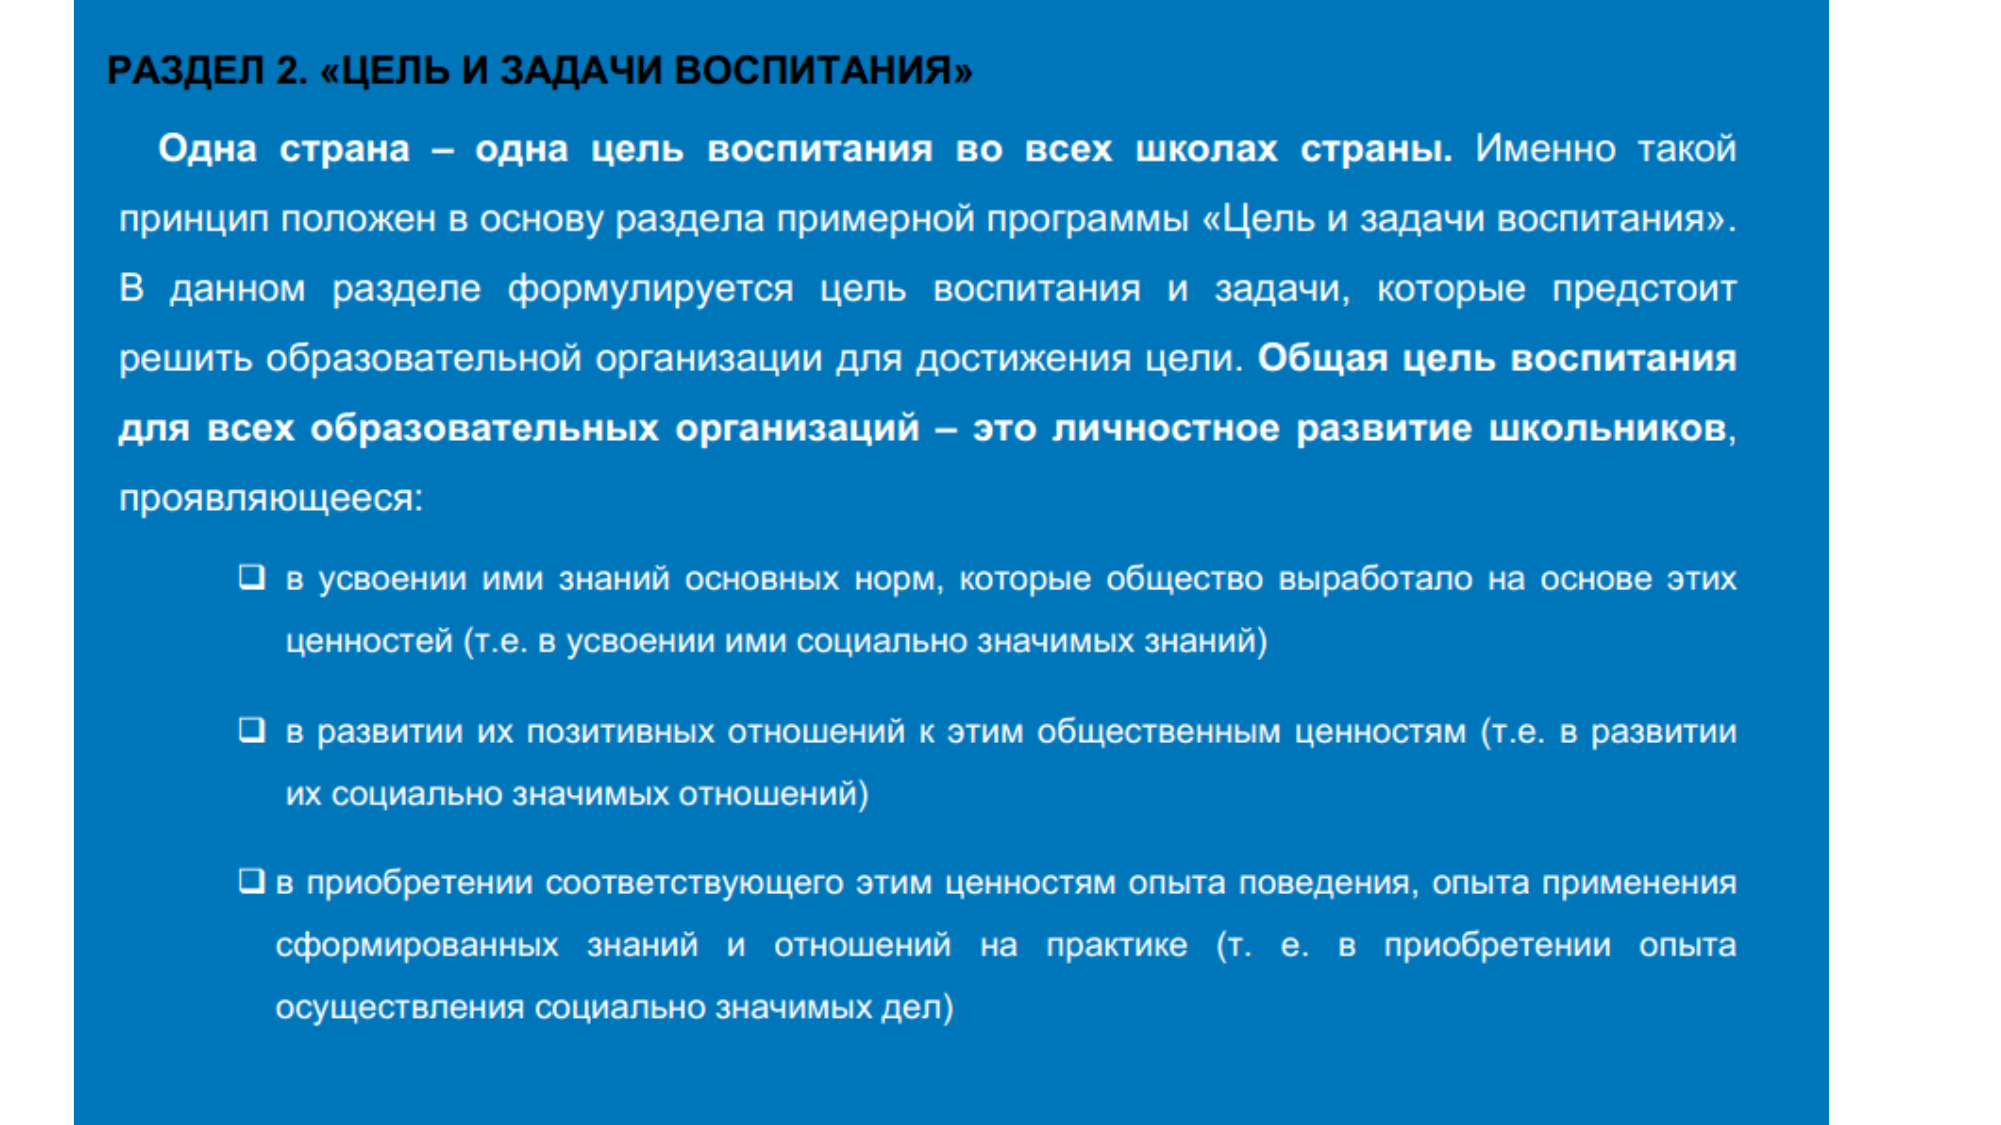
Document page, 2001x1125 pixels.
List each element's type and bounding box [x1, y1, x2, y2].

picture [73, 0, 1829, 1125]
